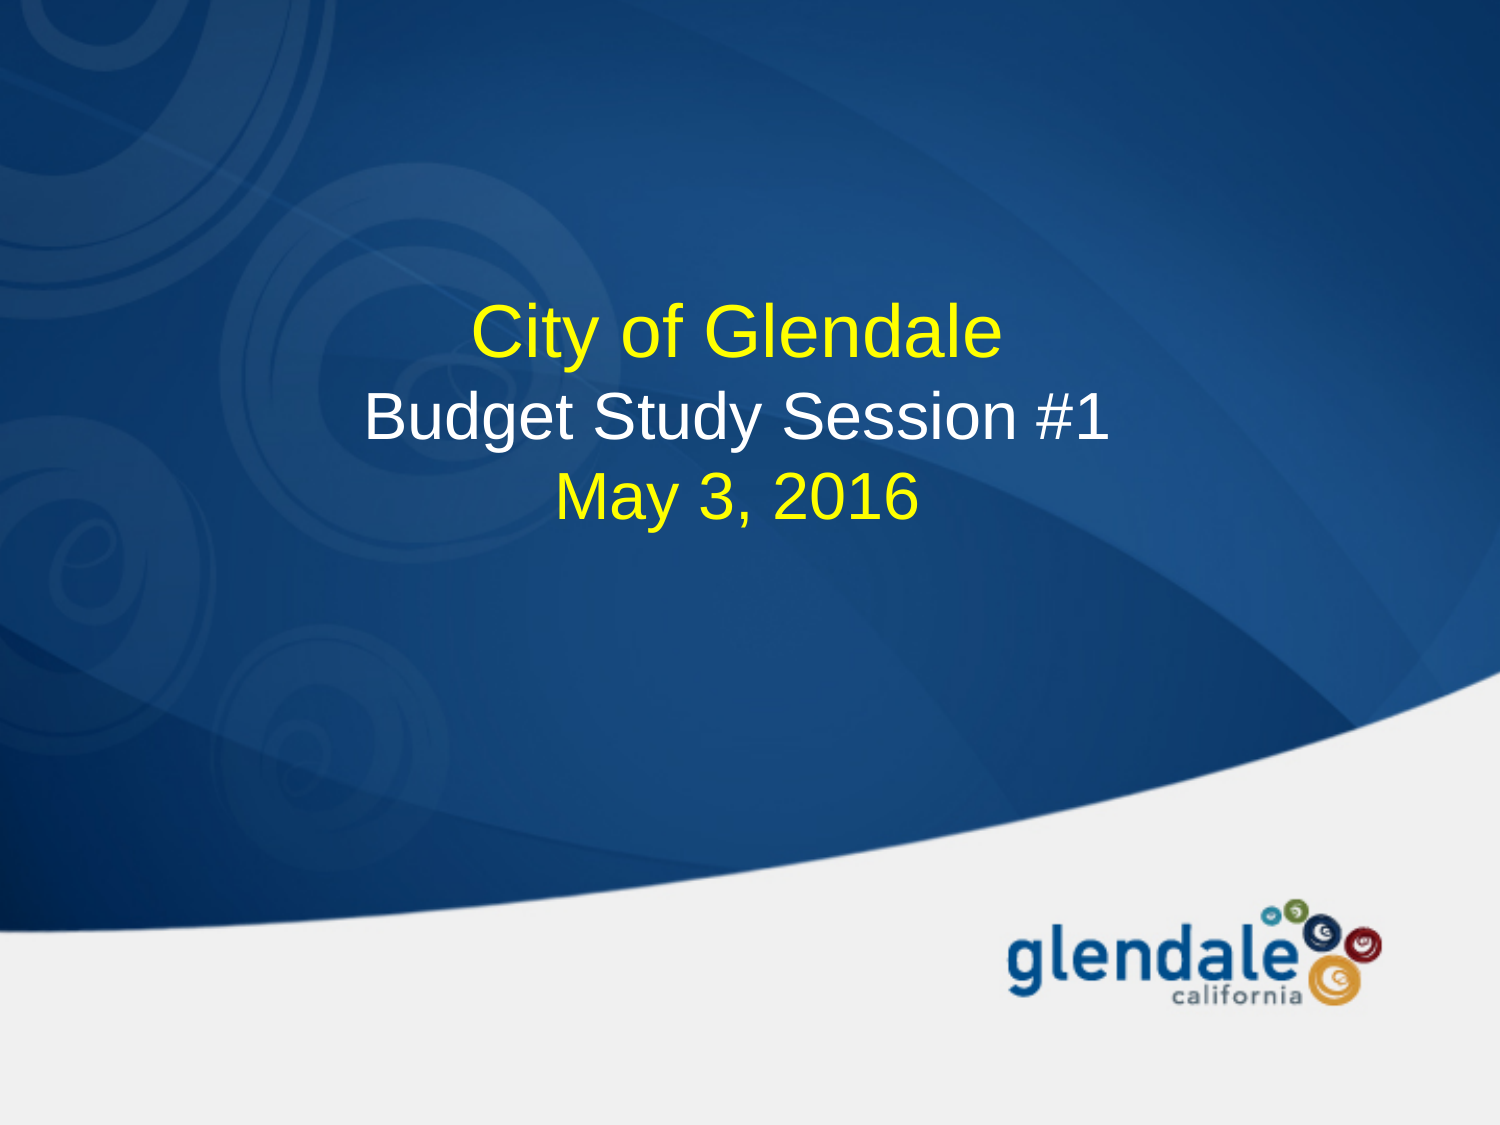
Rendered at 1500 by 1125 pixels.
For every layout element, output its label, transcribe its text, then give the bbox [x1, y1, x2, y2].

text_box City of Glendale Budget Study Session #1 May 3, 2016 [112, 274, 1363, 540]
picture [0, 0, 1500, 1125]
